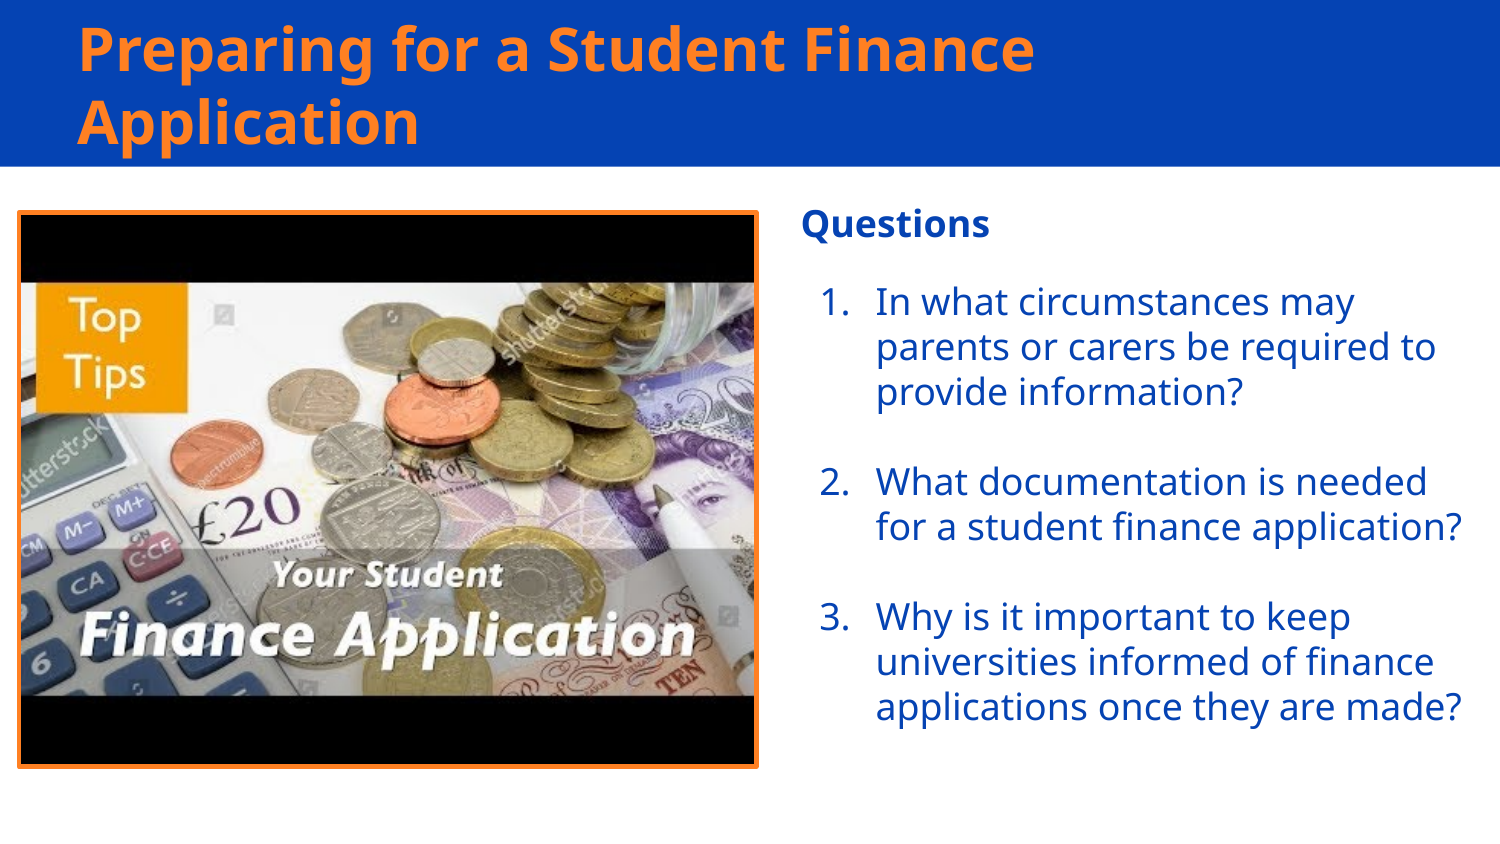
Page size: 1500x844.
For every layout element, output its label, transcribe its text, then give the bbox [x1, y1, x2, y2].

text_box Questions In what circumstances may parents or carers be required to provide information? What documentation is needed for a student finance application? Why is it important to keep universities informed of finance applications once they are made? [785, 185, 1486, 788]
picture [20, 214, 755, 765]
title Preparing for a Student Finance Application [62, 41, 1351, 127]
